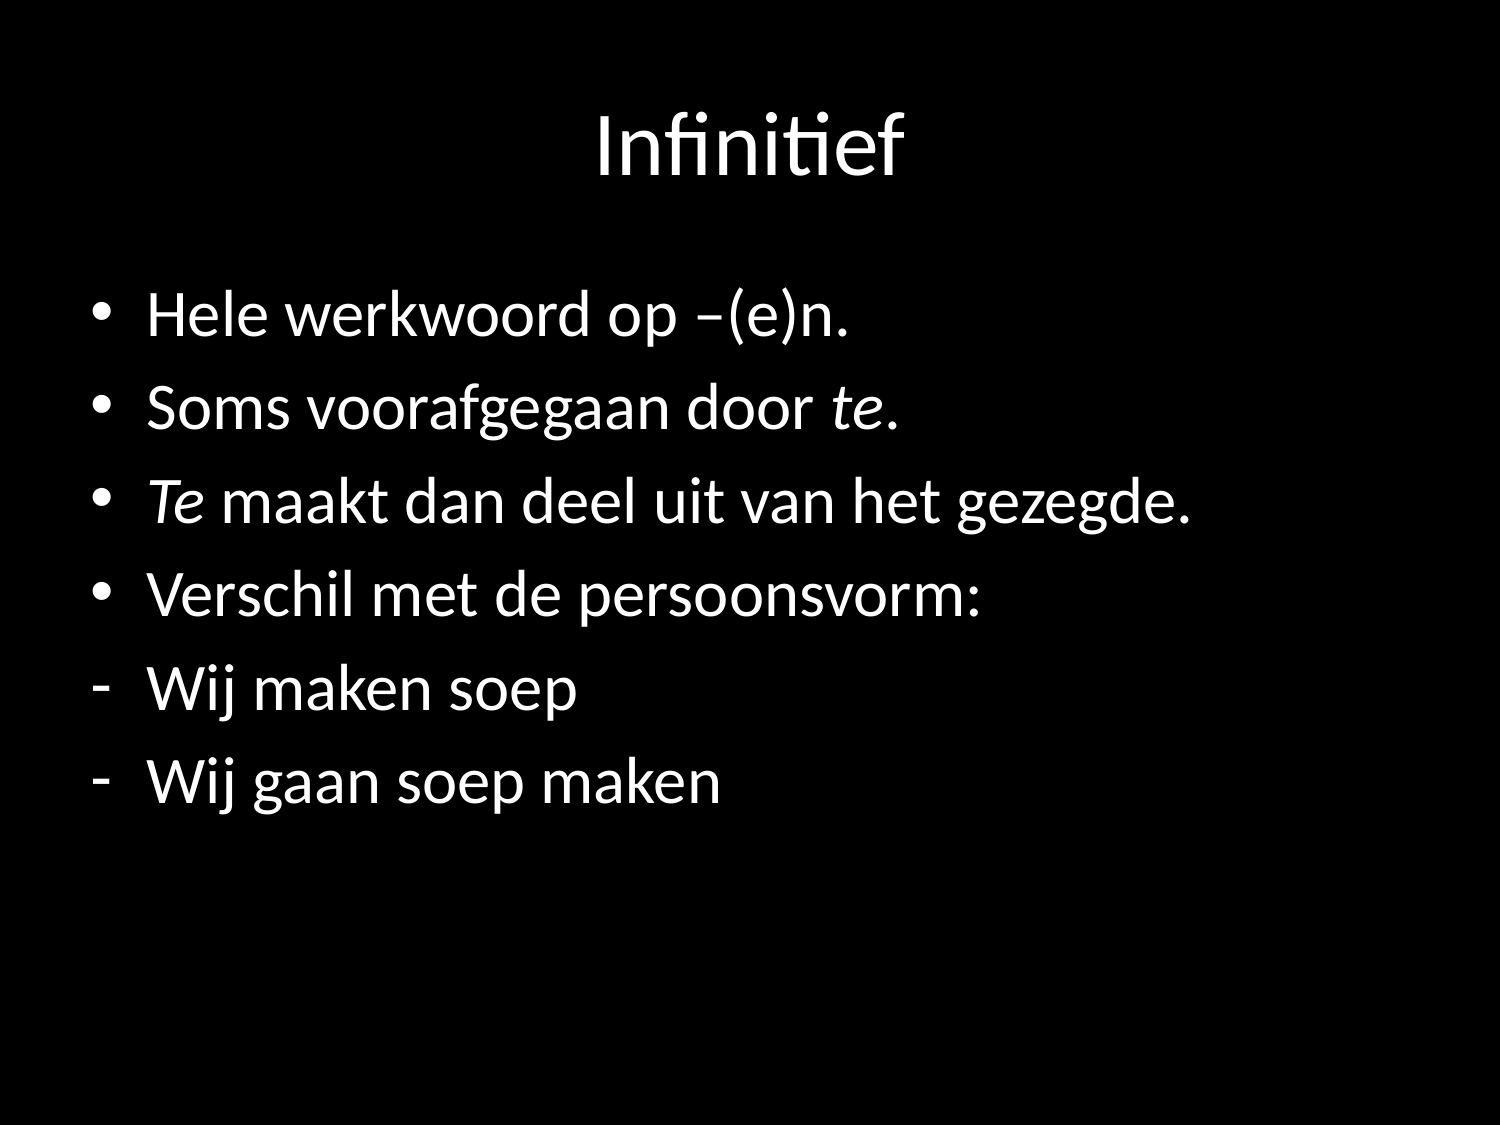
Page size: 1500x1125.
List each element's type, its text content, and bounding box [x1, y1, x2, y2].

title Infinitief [75, 45, 1425, 233]
list Hele werkwoord op –(e)n. Soms voorafgegaan door te. Te maakt dan deel uit van het gezegde. Verschil met de persoonsvorm: Wij maken soep Wij gaan soep maken [75, 262, 1425, 1005]
